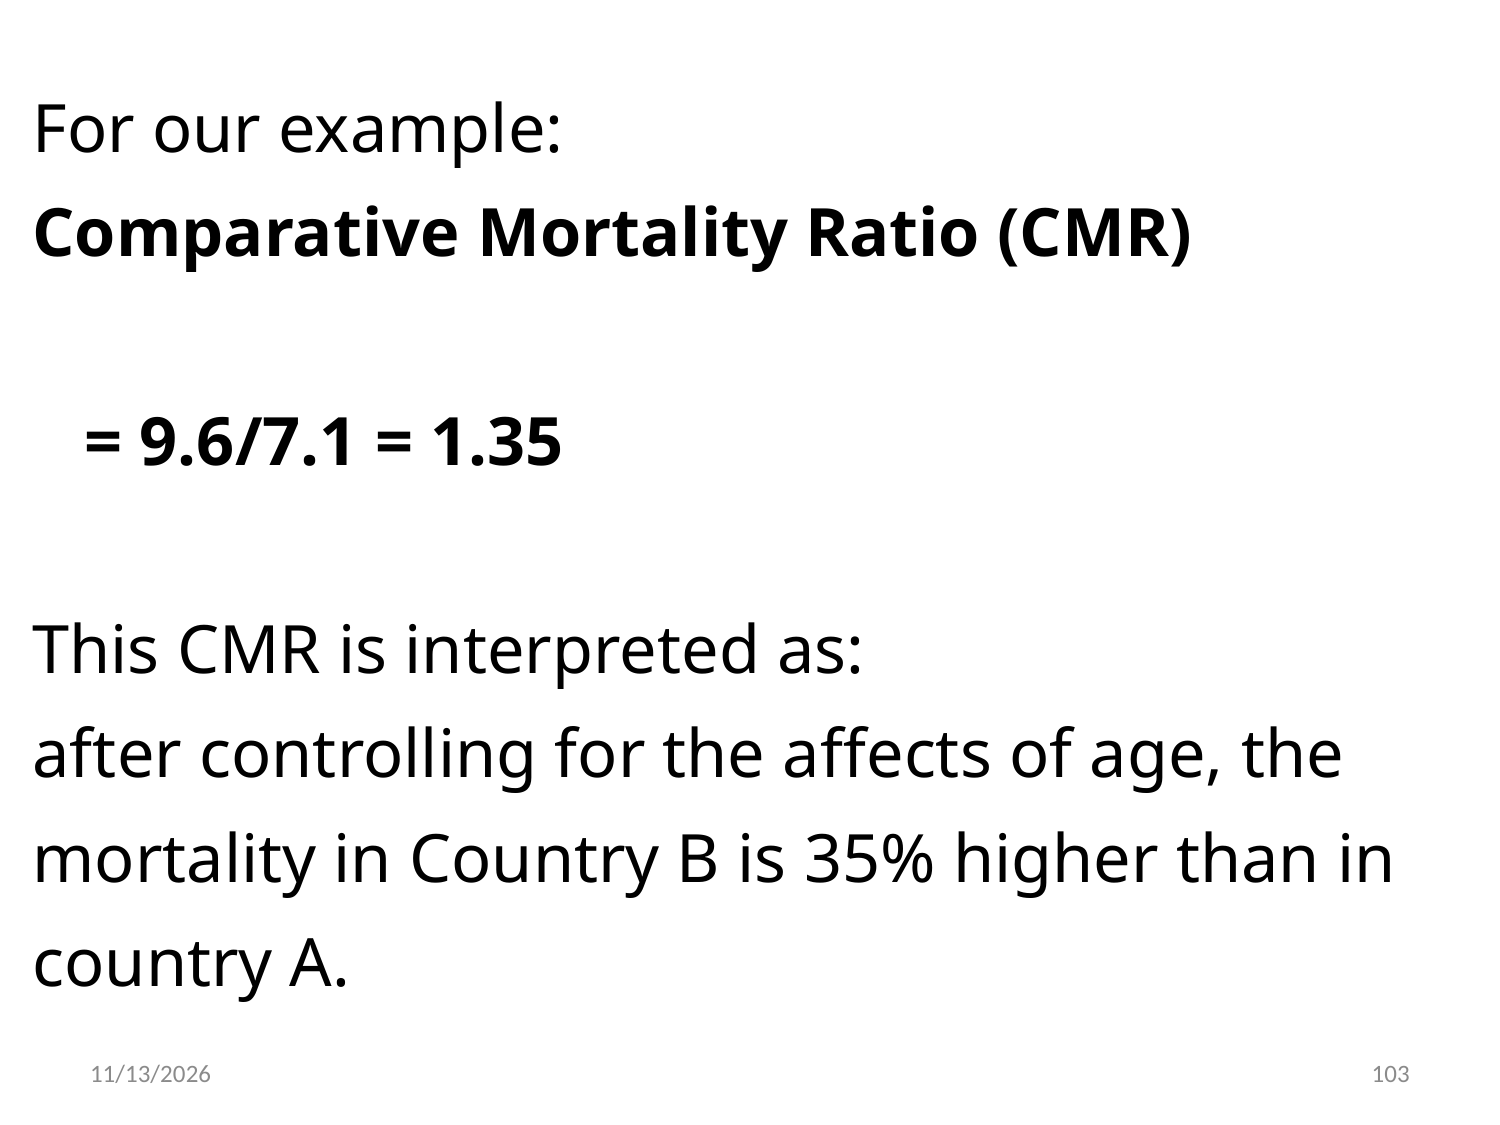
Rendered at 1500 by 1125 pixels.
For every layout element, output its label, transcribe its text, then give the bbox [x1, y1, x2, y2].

slide_number 103 [1074, 1042, 1425, 1103]
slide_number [75, 1042, 425, 1103]
text_box For our example: Comparative Mortality Ratio (CMR) = 9.6/7.1 = 1.35 This CMR is interpreted as: after controlling for the affects of age, the mortality in Country B is 35% higher than in country A. [17, 54, 1471, 1007]
